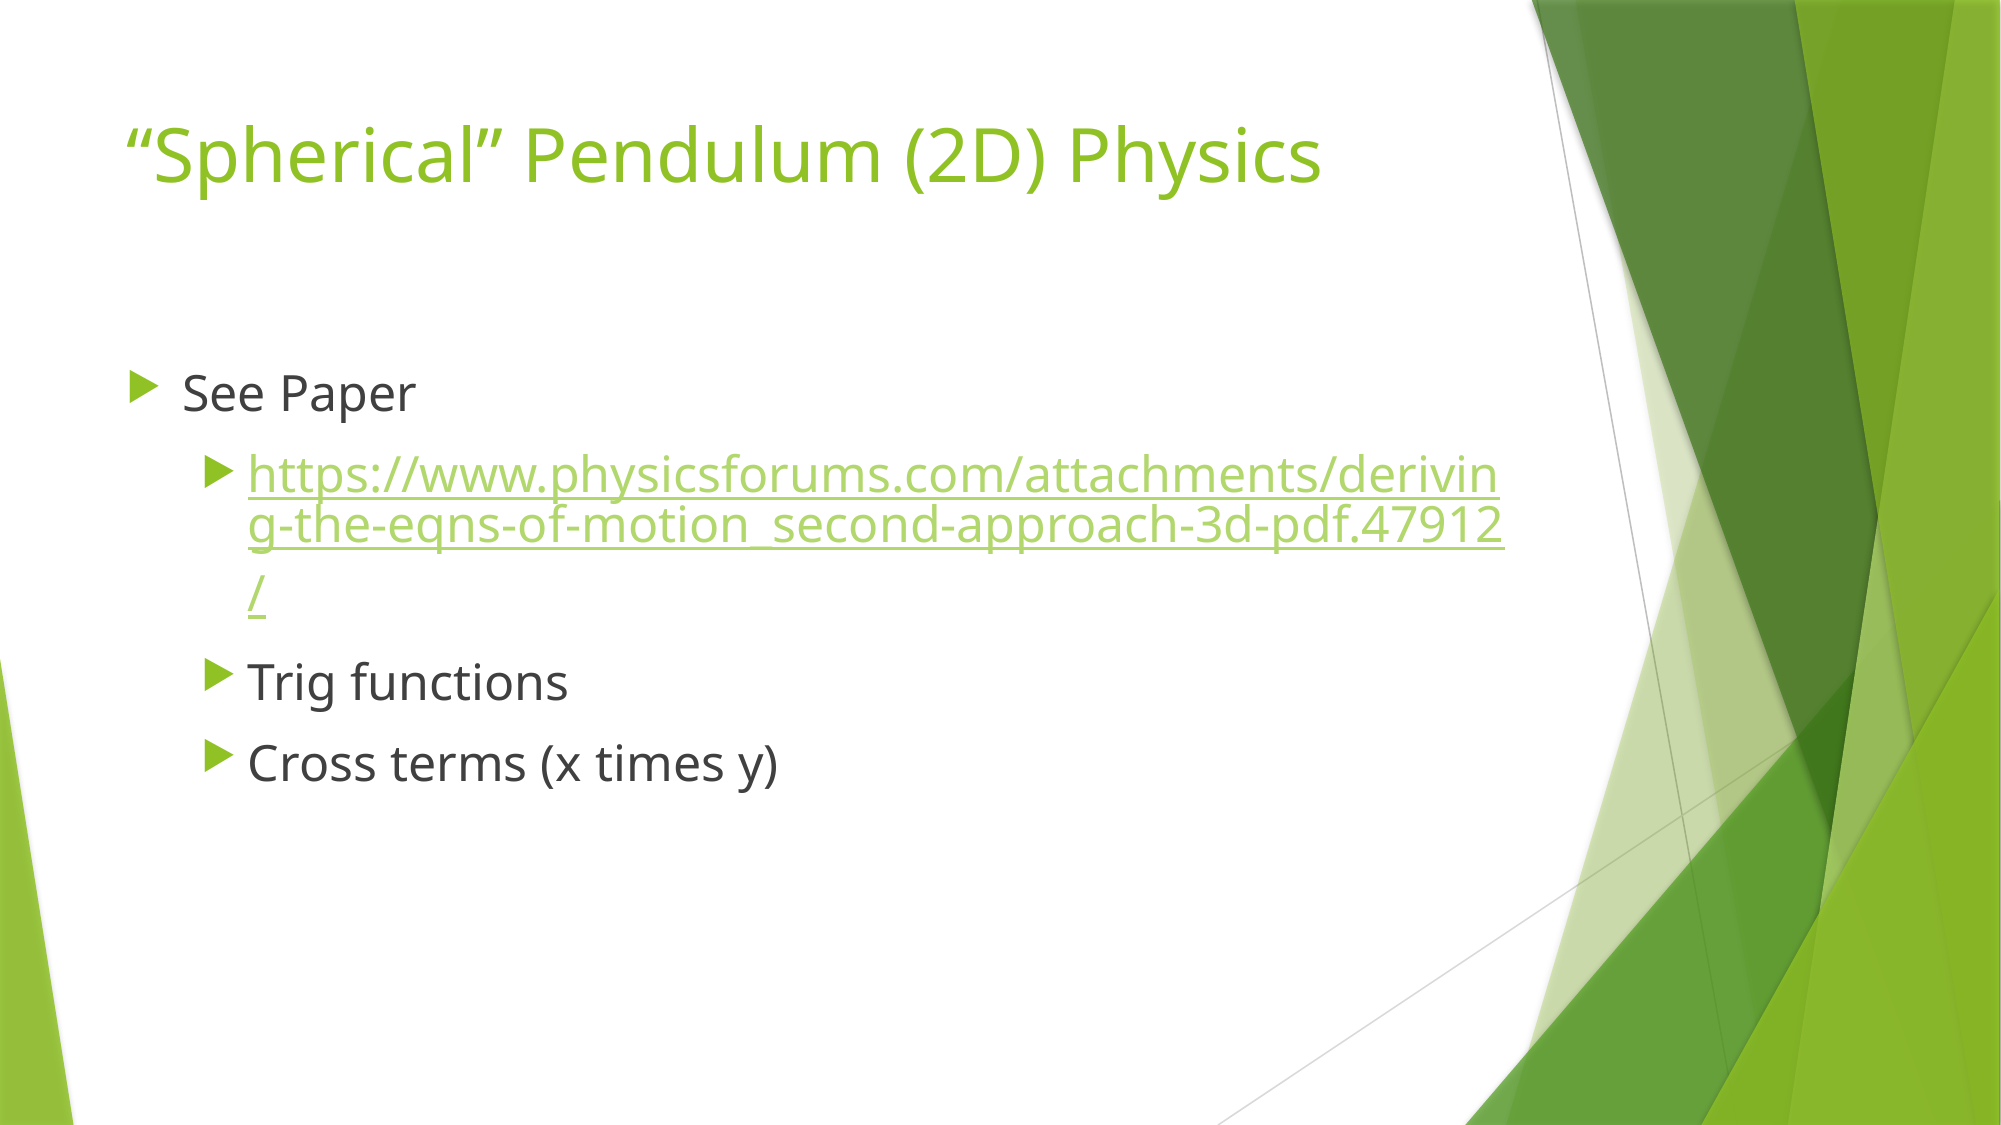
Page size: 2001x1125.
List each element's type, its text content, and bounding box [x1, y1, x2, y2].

title “Spherical” Pendulum (2D) Physics [111, 99, 1522, 317]
list See Paper https://www.physicsforums.com/attachments/deriving-the-eqns-of-motion_second-approach-3d-pdf.47912/ Trig functions Cross terms (x times y) [111, 354, 1522, 992]
